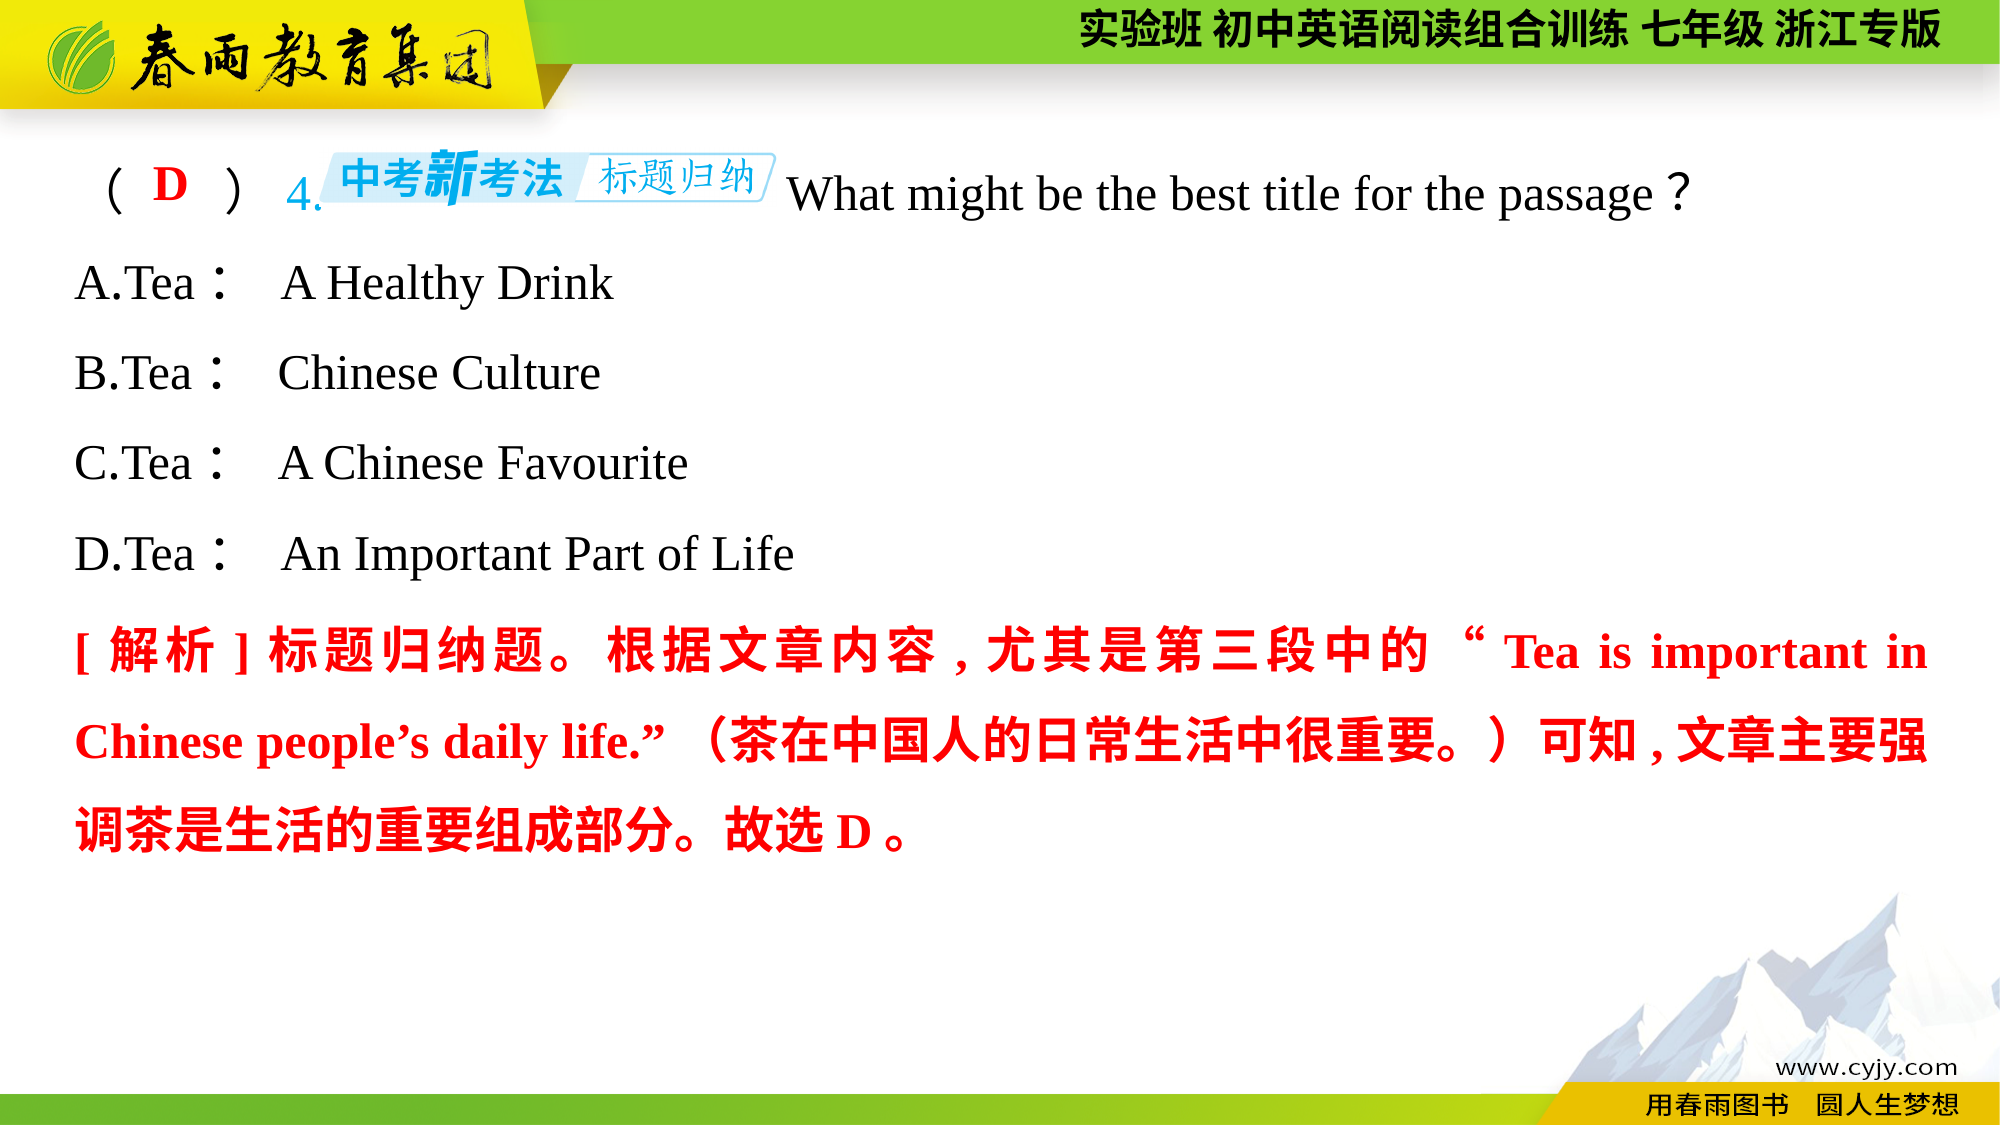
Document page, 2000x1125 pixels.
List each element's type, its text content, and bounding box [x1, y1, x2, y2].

text_box D [138, 143, 204, 218]
list （ ）4. What might be the best title for the passage？ A.Tea： A Healthy Drink B.Tea： Chinese Culture C.Tea： A Chinese Favourite D.Tea： An Important Part of Life [59, 122, 1944, 581]
picture [0, 0, 2000, 1125]
text_box [解析]标题归纳题。根据文章内容,尤其是第三段中的“Tea is important in Chinese people’s daily life.”（茶在中国人的日常生活中很重要。）可知,文章主要强调茶是生活的重要组成部分。故选D。 [59, 581, 1944, 867]
